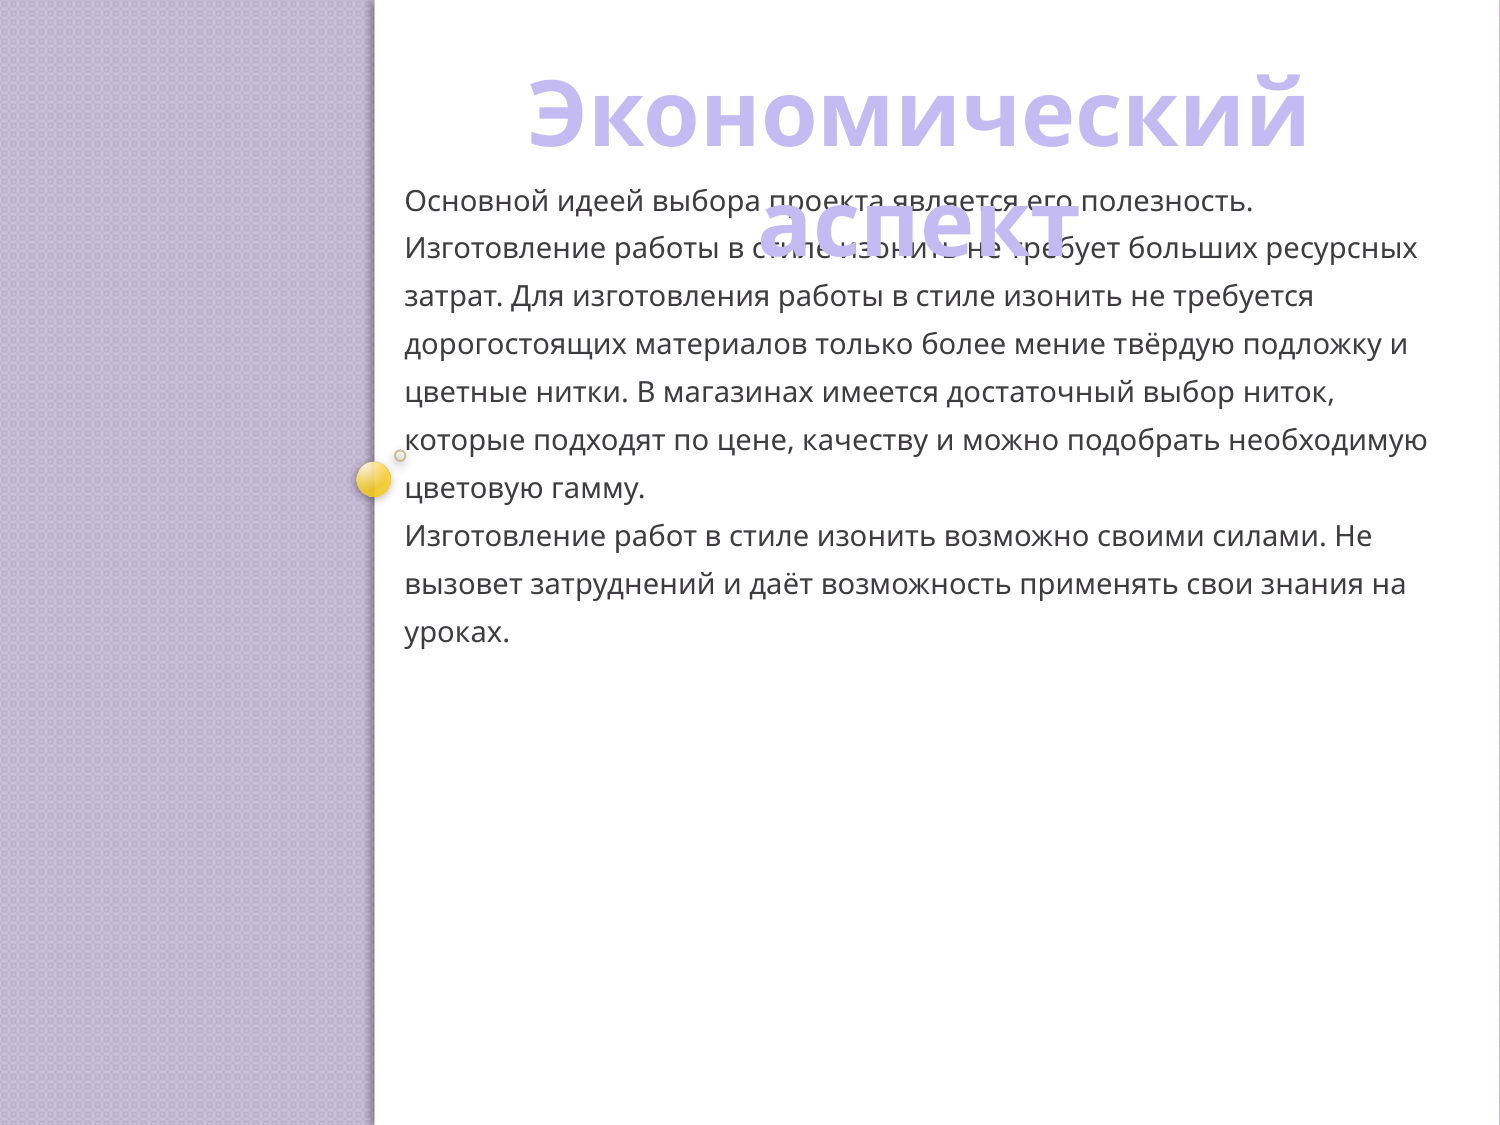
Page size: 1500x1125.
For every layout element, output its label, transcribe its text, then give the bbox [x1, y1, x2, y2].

text_box Экономический аспект [480, 46, 1360, 282]
list Основной идеей выбора проекта является его полезность. Изготовление работы в стиле изонить не требует больших ресурсных затрат. Для изготовления работы в стиле изонить не требуется дорогостоящих материалов только более мение твёрдую подложку и цветные нитки. В магазинах имеется достаточный выбор ниток, которые подходят по цене, качеству и можно подобрать необходимую цветовую гамму. Изготовление работ в стиле изонить возможно своими силами. Не вызовет затруднений и даёт возможность применять свои знания на уроках. [386, 292, 1473, 704]
